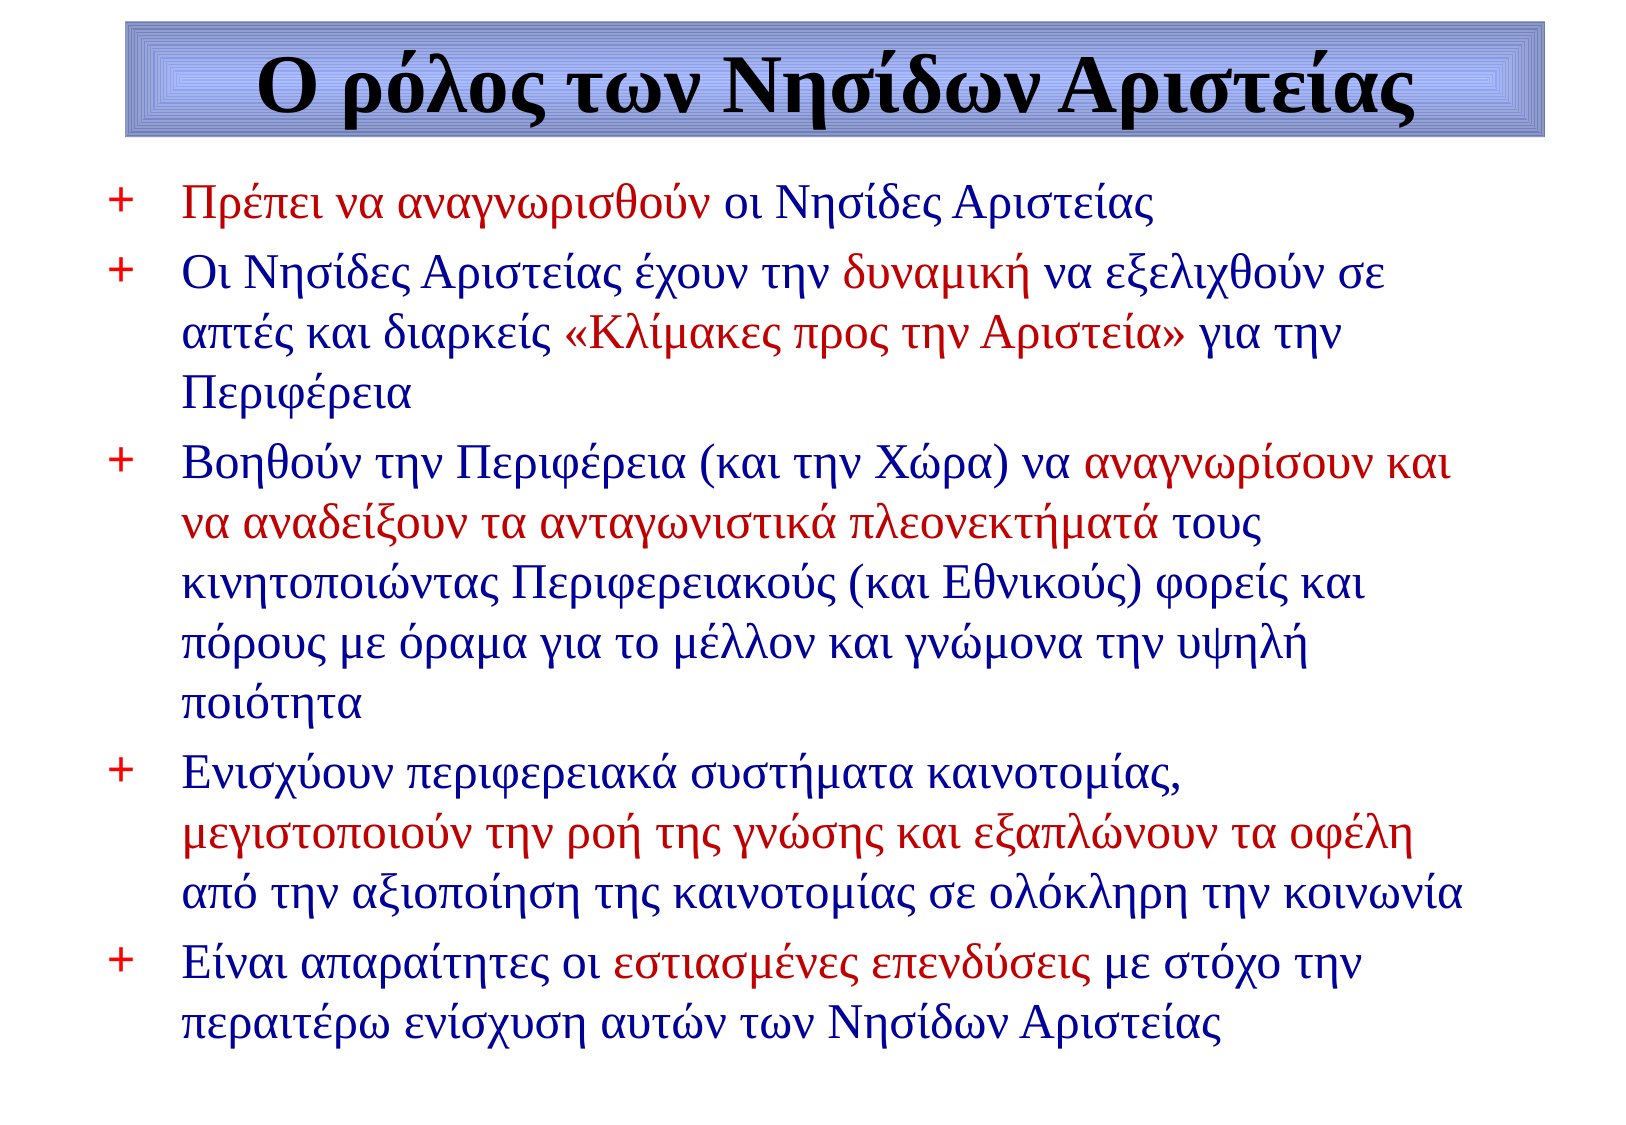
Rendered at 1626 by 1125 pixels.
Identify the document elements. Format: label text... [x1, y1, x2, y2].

list Πρέπει να αναγνωρισθούν οι Νησίδες Αριστείας Οι Νησίδες Αριστείας έχουν την δυναμική να εξελιχθούν σε απτές και διαρκείς «Κλίμακες προς την Αριστεία» για την Περιφέρεια Βοηθούν την Περιφέρεια (και την Χώρα) να αναγνωρίσουν και να αναδείξουν τα ανταγωνιστικά πλεονεκτήματά τους κινητοποιώντας Περιφερειακούς (και Εθνικούς) φορείς και πόρους με όραμα για το μέλλον και γνώμονα την υψηλή ποιότητα Ενισχύουν περιφερειακά συστήματα καινοτομίας, μεγιστοποιούν την ροή της γνώσης και εξαπλώνουν τα οφέλη από την αξιοποίηση της καινοτομίας σε ολόκληρη την κοινωνία Είναι απαραίτητες οι εστιασμένες επενδύσεις με στόχο την περαιτέρω ενίσχυση αυτών των Νησίδων Αριστείας [91, 160, 1498, 1125]
title Ο ρόλος των Νησίδων Αριστείας [125, 21, 1545, 138]
